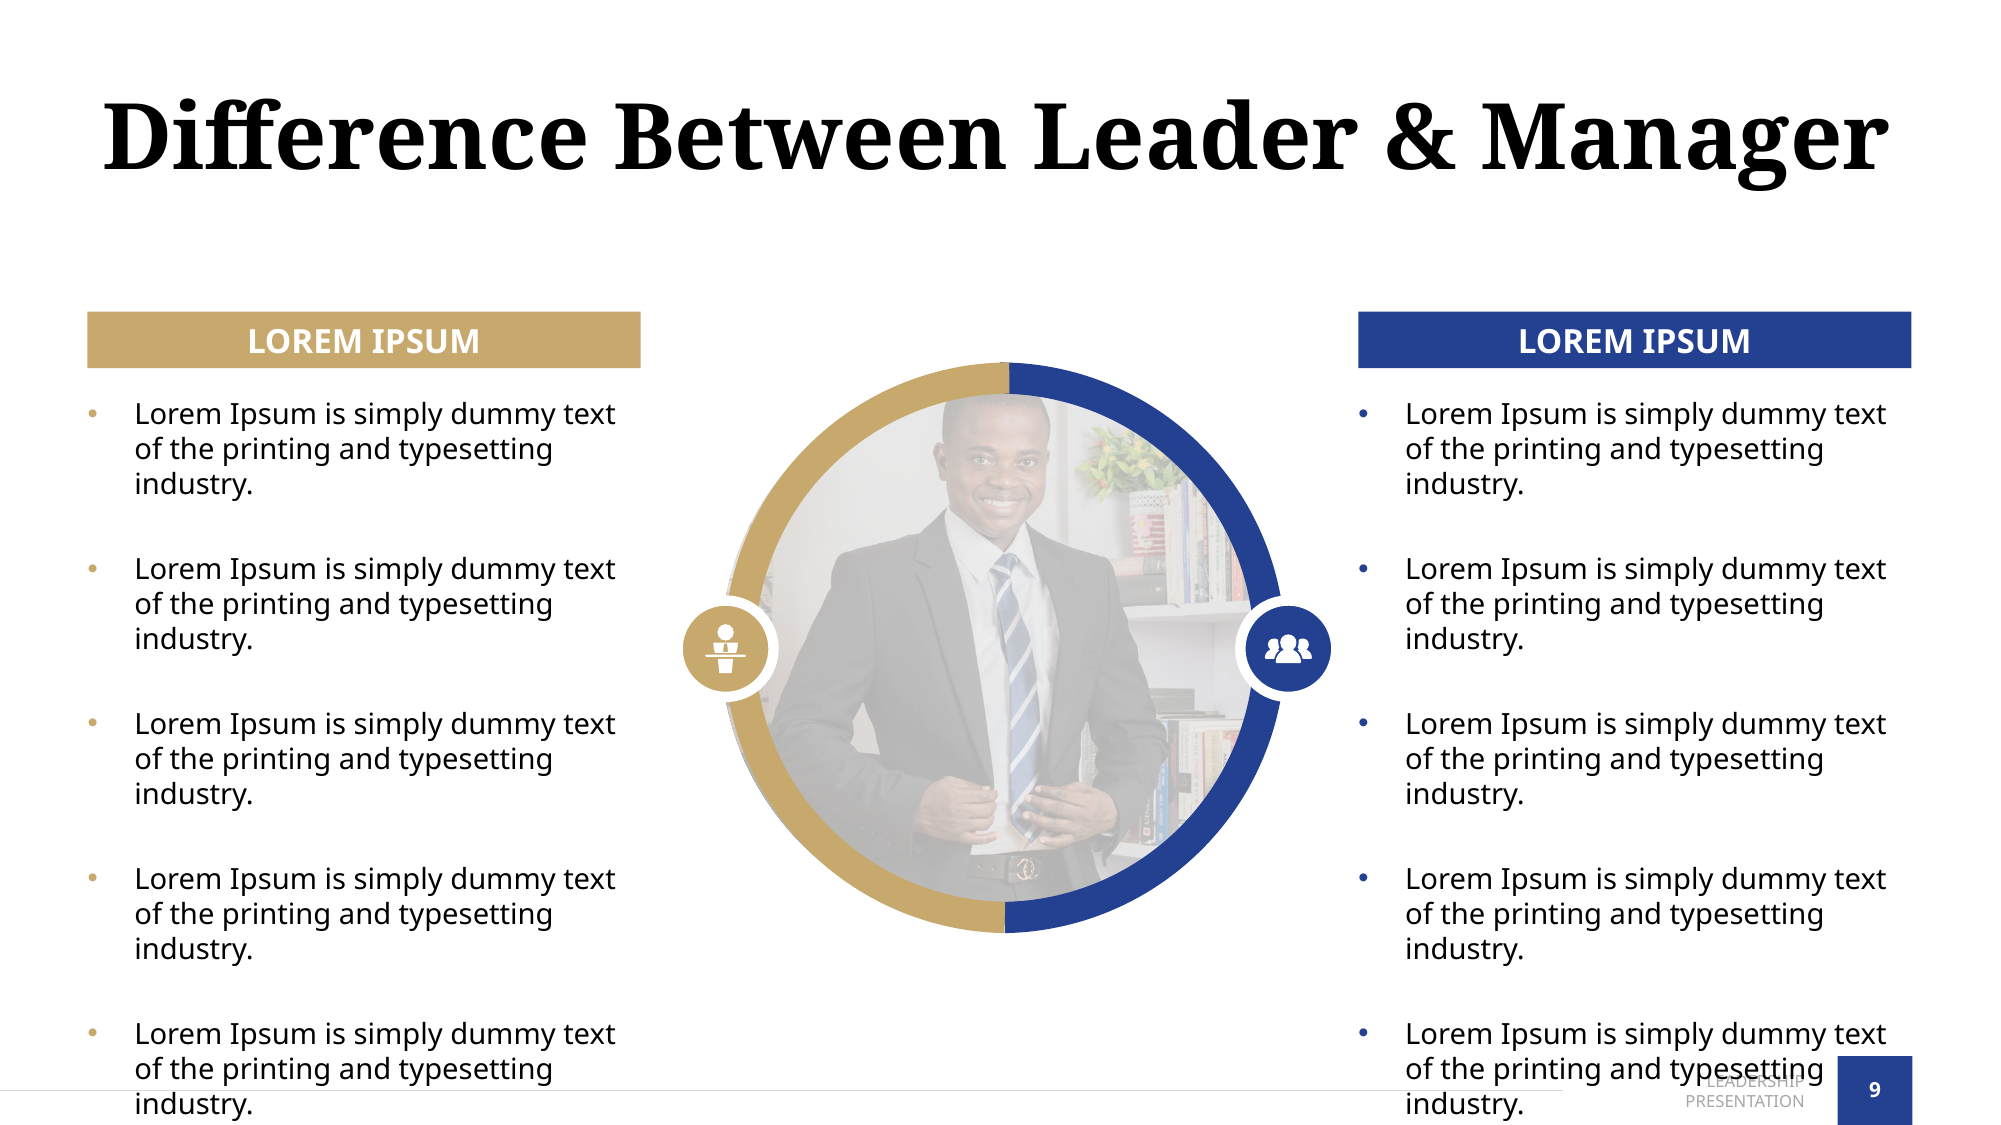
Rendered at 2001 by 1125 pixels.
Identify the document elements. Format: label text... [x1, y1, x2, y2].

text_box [1264, 634, 1312, 664]
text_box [705, 624, 746, 674]
text_box LOREM IPSUM [87, 311, 641, 369]
title Difference Between Leader & Manager [87, 66, 1913, 213]
picture [720, 372, 1275, 926]
text_box [677, 600, 720, 697]
text_box LOREM IPSUM [1358, 311, 1912, 369]
text_box Lorem Ipsum is simply dummy text of the printing and typesetting industry. Lorem Ipsum is simply dummy text of the printing and typesetting industry. Lorem Ipsum is simply dummy text of the printing and typesetting industry. Lorem Ipsum is simply dummy text of the printing and typesetting industry. Lorem Ipsum is simply dummy text of the printing and typesetting industry. [1358, 395, 1912, 1120]
text_box Lorem Ipsum is simply dummy text of the printing and typesetting industry. Lorem Ipsum is simply dummy text of the printing and typesetting industry. Lorem Ipsum is simply dummy text of the printing and typesetting industry. Lorem Ipsum is simply dummy text of the printing and typesetting industry. Lorem Ipsum is simply dummy text of the printing and typesetting industry. [87, 395, 641, 1120]
text_box [1275, 600, 1337, 697]
